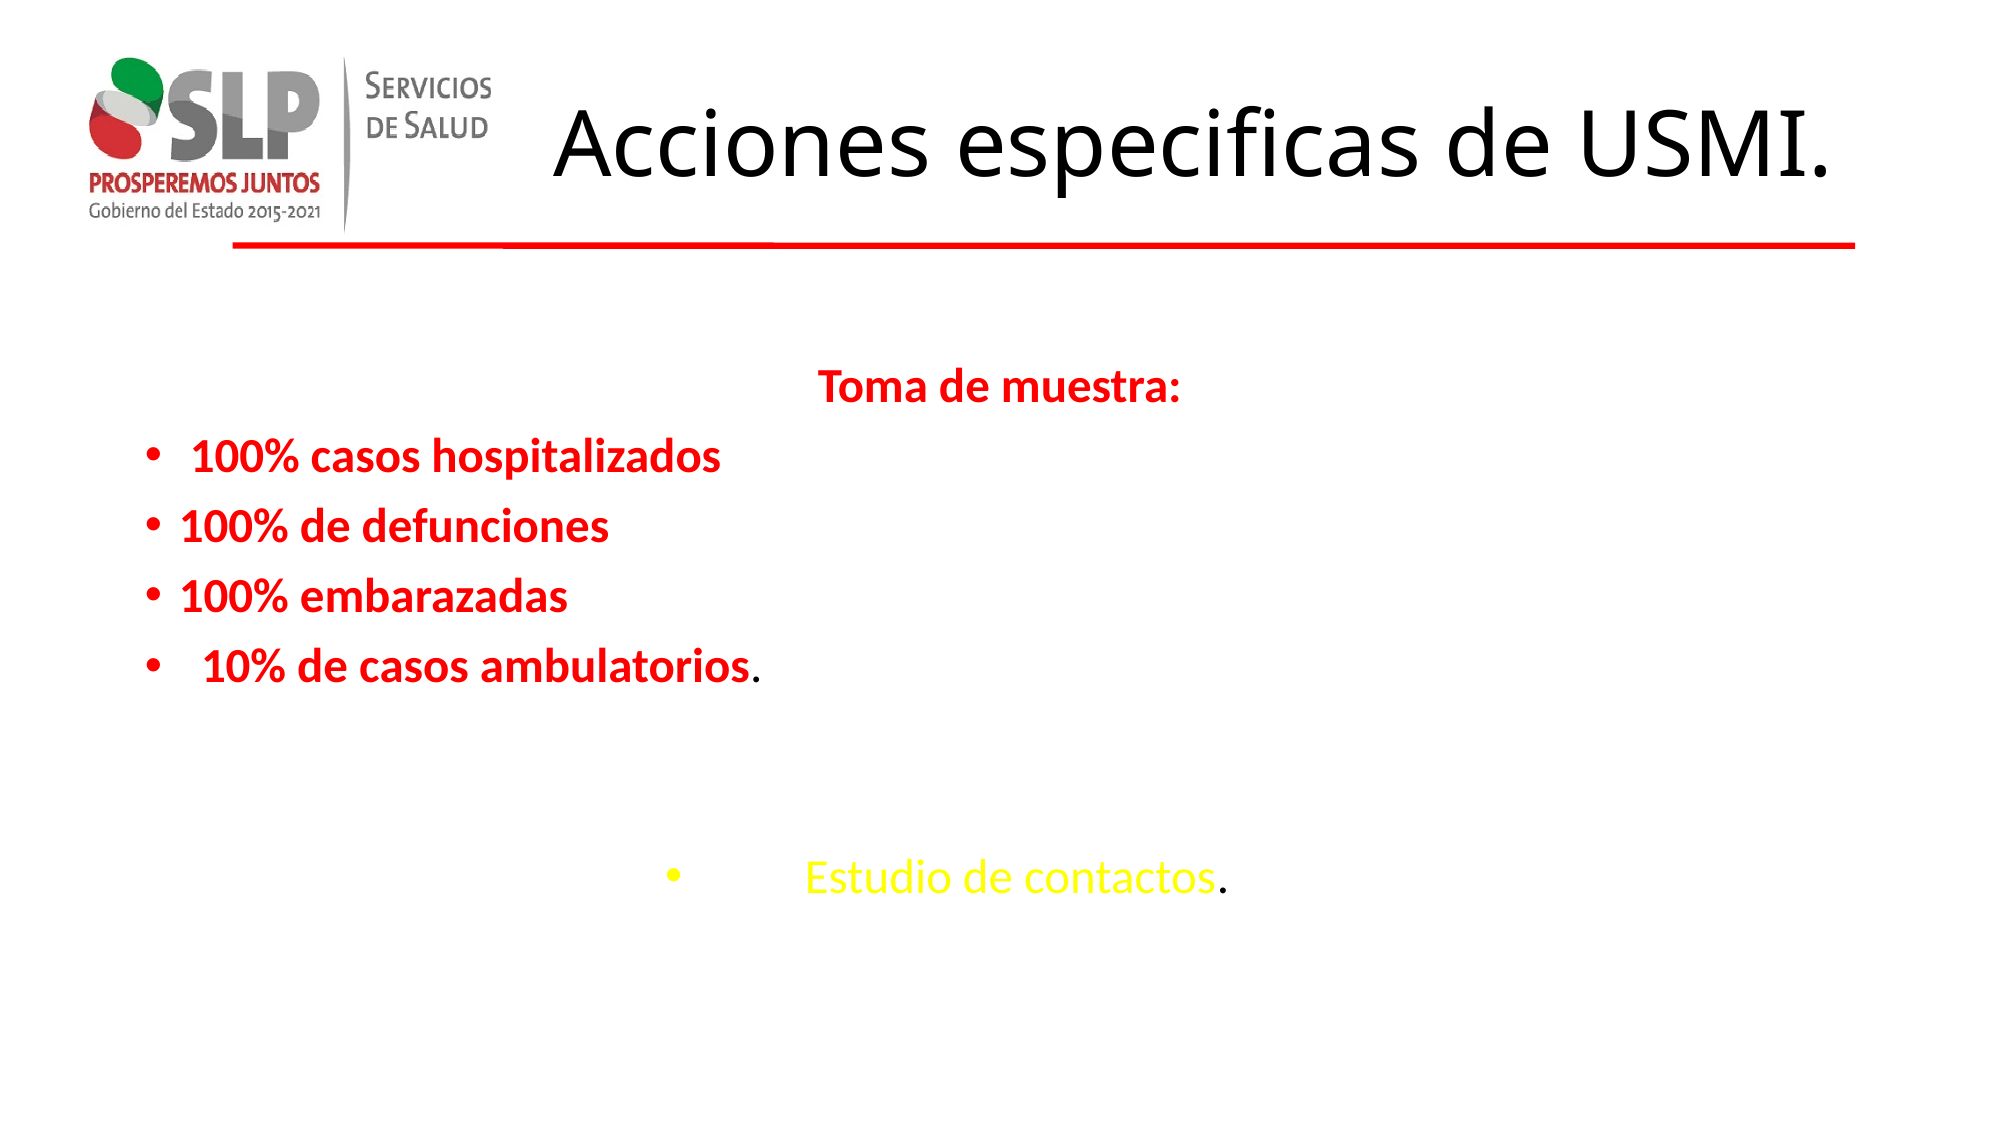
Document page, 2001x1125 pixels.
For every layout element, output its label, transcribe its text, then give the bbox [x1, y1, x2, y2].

list Toma de muestra: 100% casos hospitalizados 100% de defunciones 100% embarazadas 10% de casos ambulatorios. Estudio de contactos. [136, 352, 1863, 915]
picture [89, 57, 491, 234]
title Acciones especificas de USMI. [545, 37, 1863, 256]
